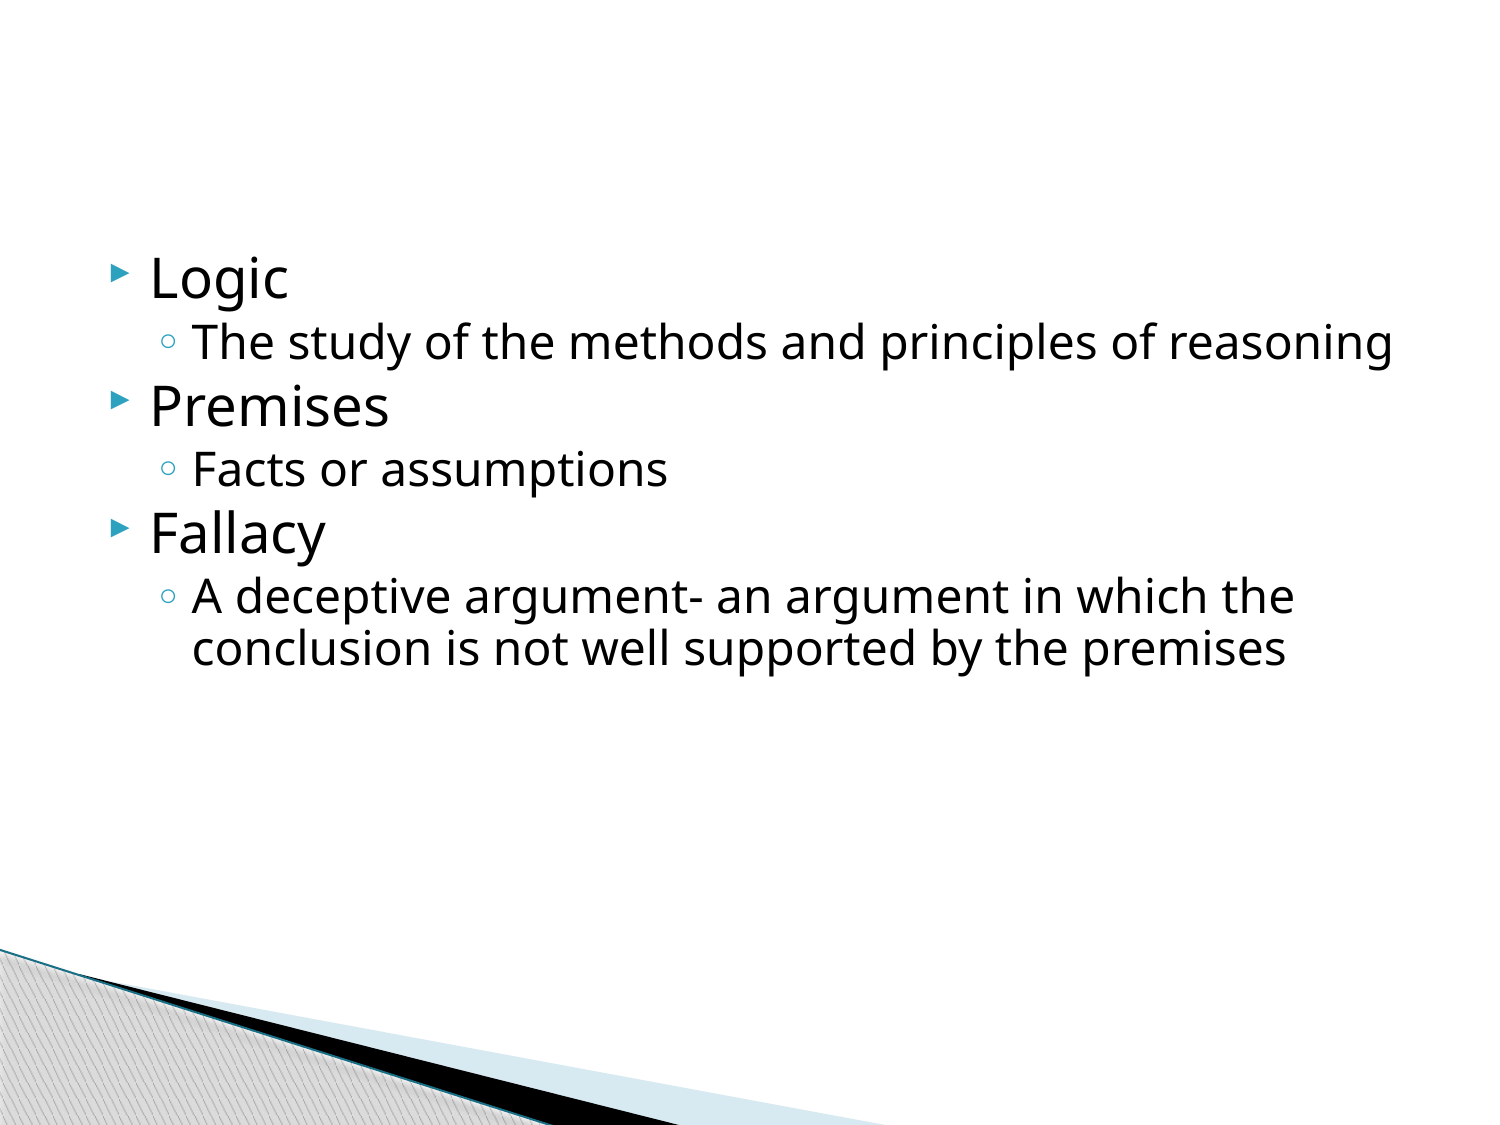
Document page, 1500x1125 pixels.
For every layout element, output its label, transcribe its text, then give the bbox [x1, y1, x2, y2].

list Logic The study of the methods and principles of reasoning Premises Facts or assumptions Fallacy A deceptive argument- an argument in which the conclusion is not well supported by the premises [75, 243, 1425, 986]
